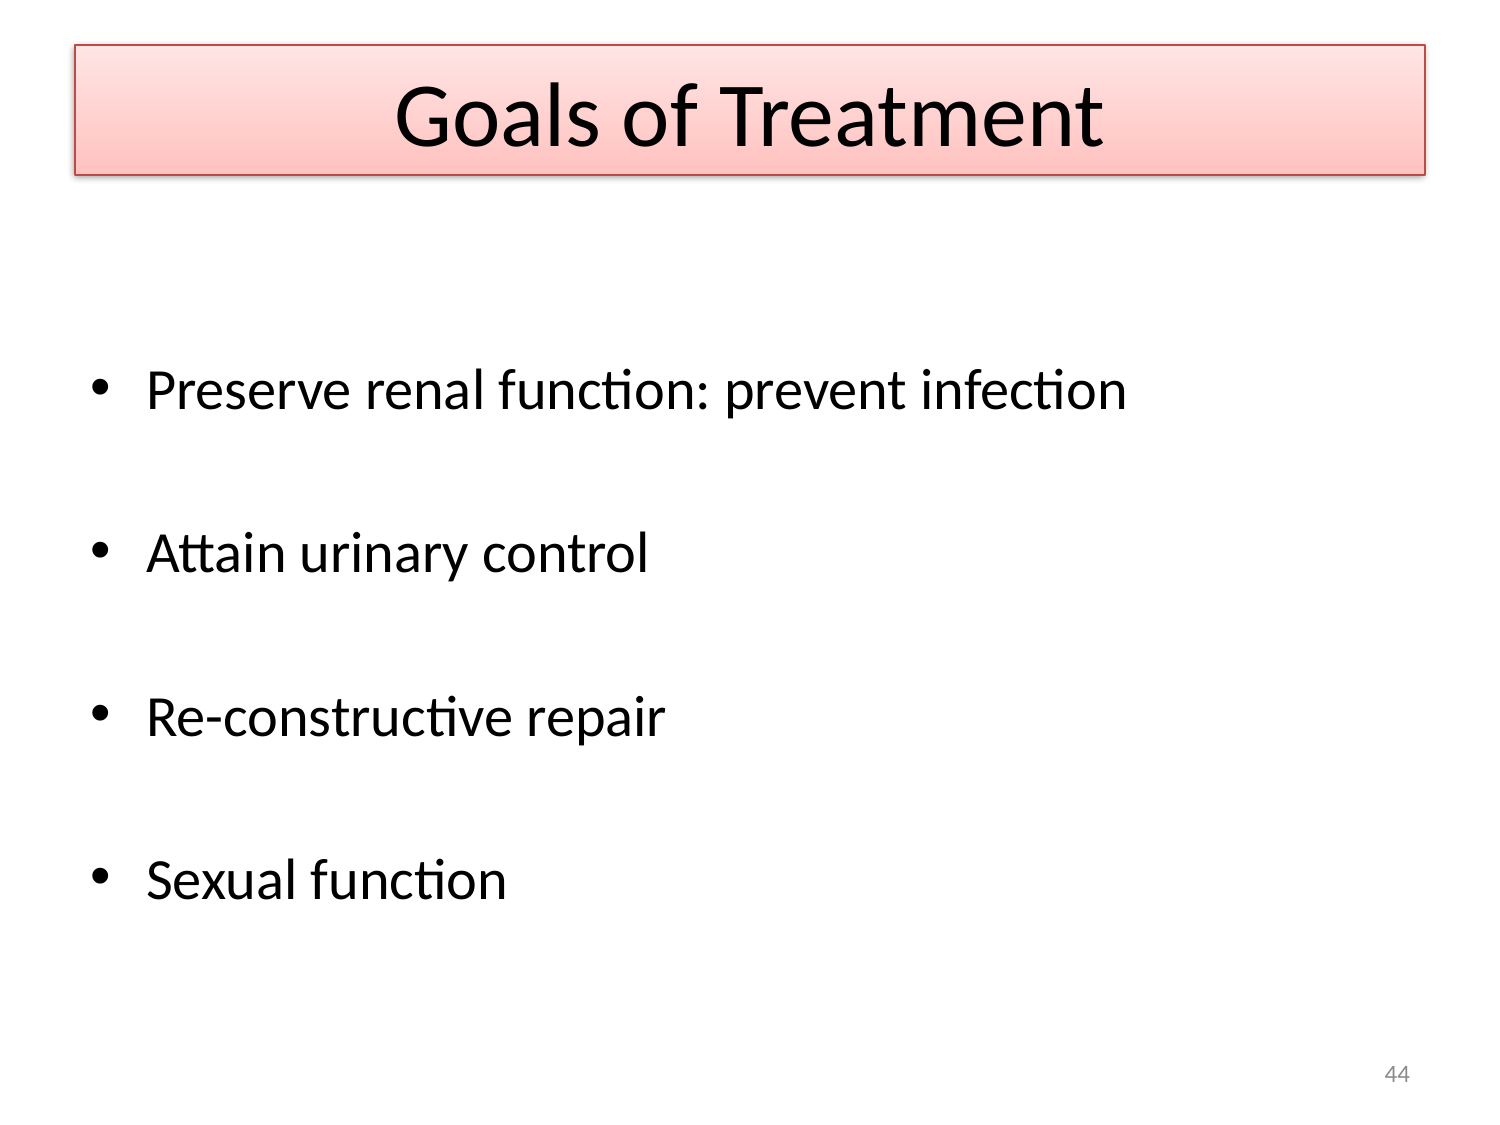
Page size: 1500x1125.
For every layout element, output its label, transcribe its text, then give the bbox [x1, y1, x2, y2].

slide_number 44 [1074, 1042, 1425, 1103]
list Preserve renal function: prevent infection Attain urinary control Re-constructive repair Sexual function [75, 262, 1425, 1005]
title Goals of Treatment [74, 44, 1426, 176]
